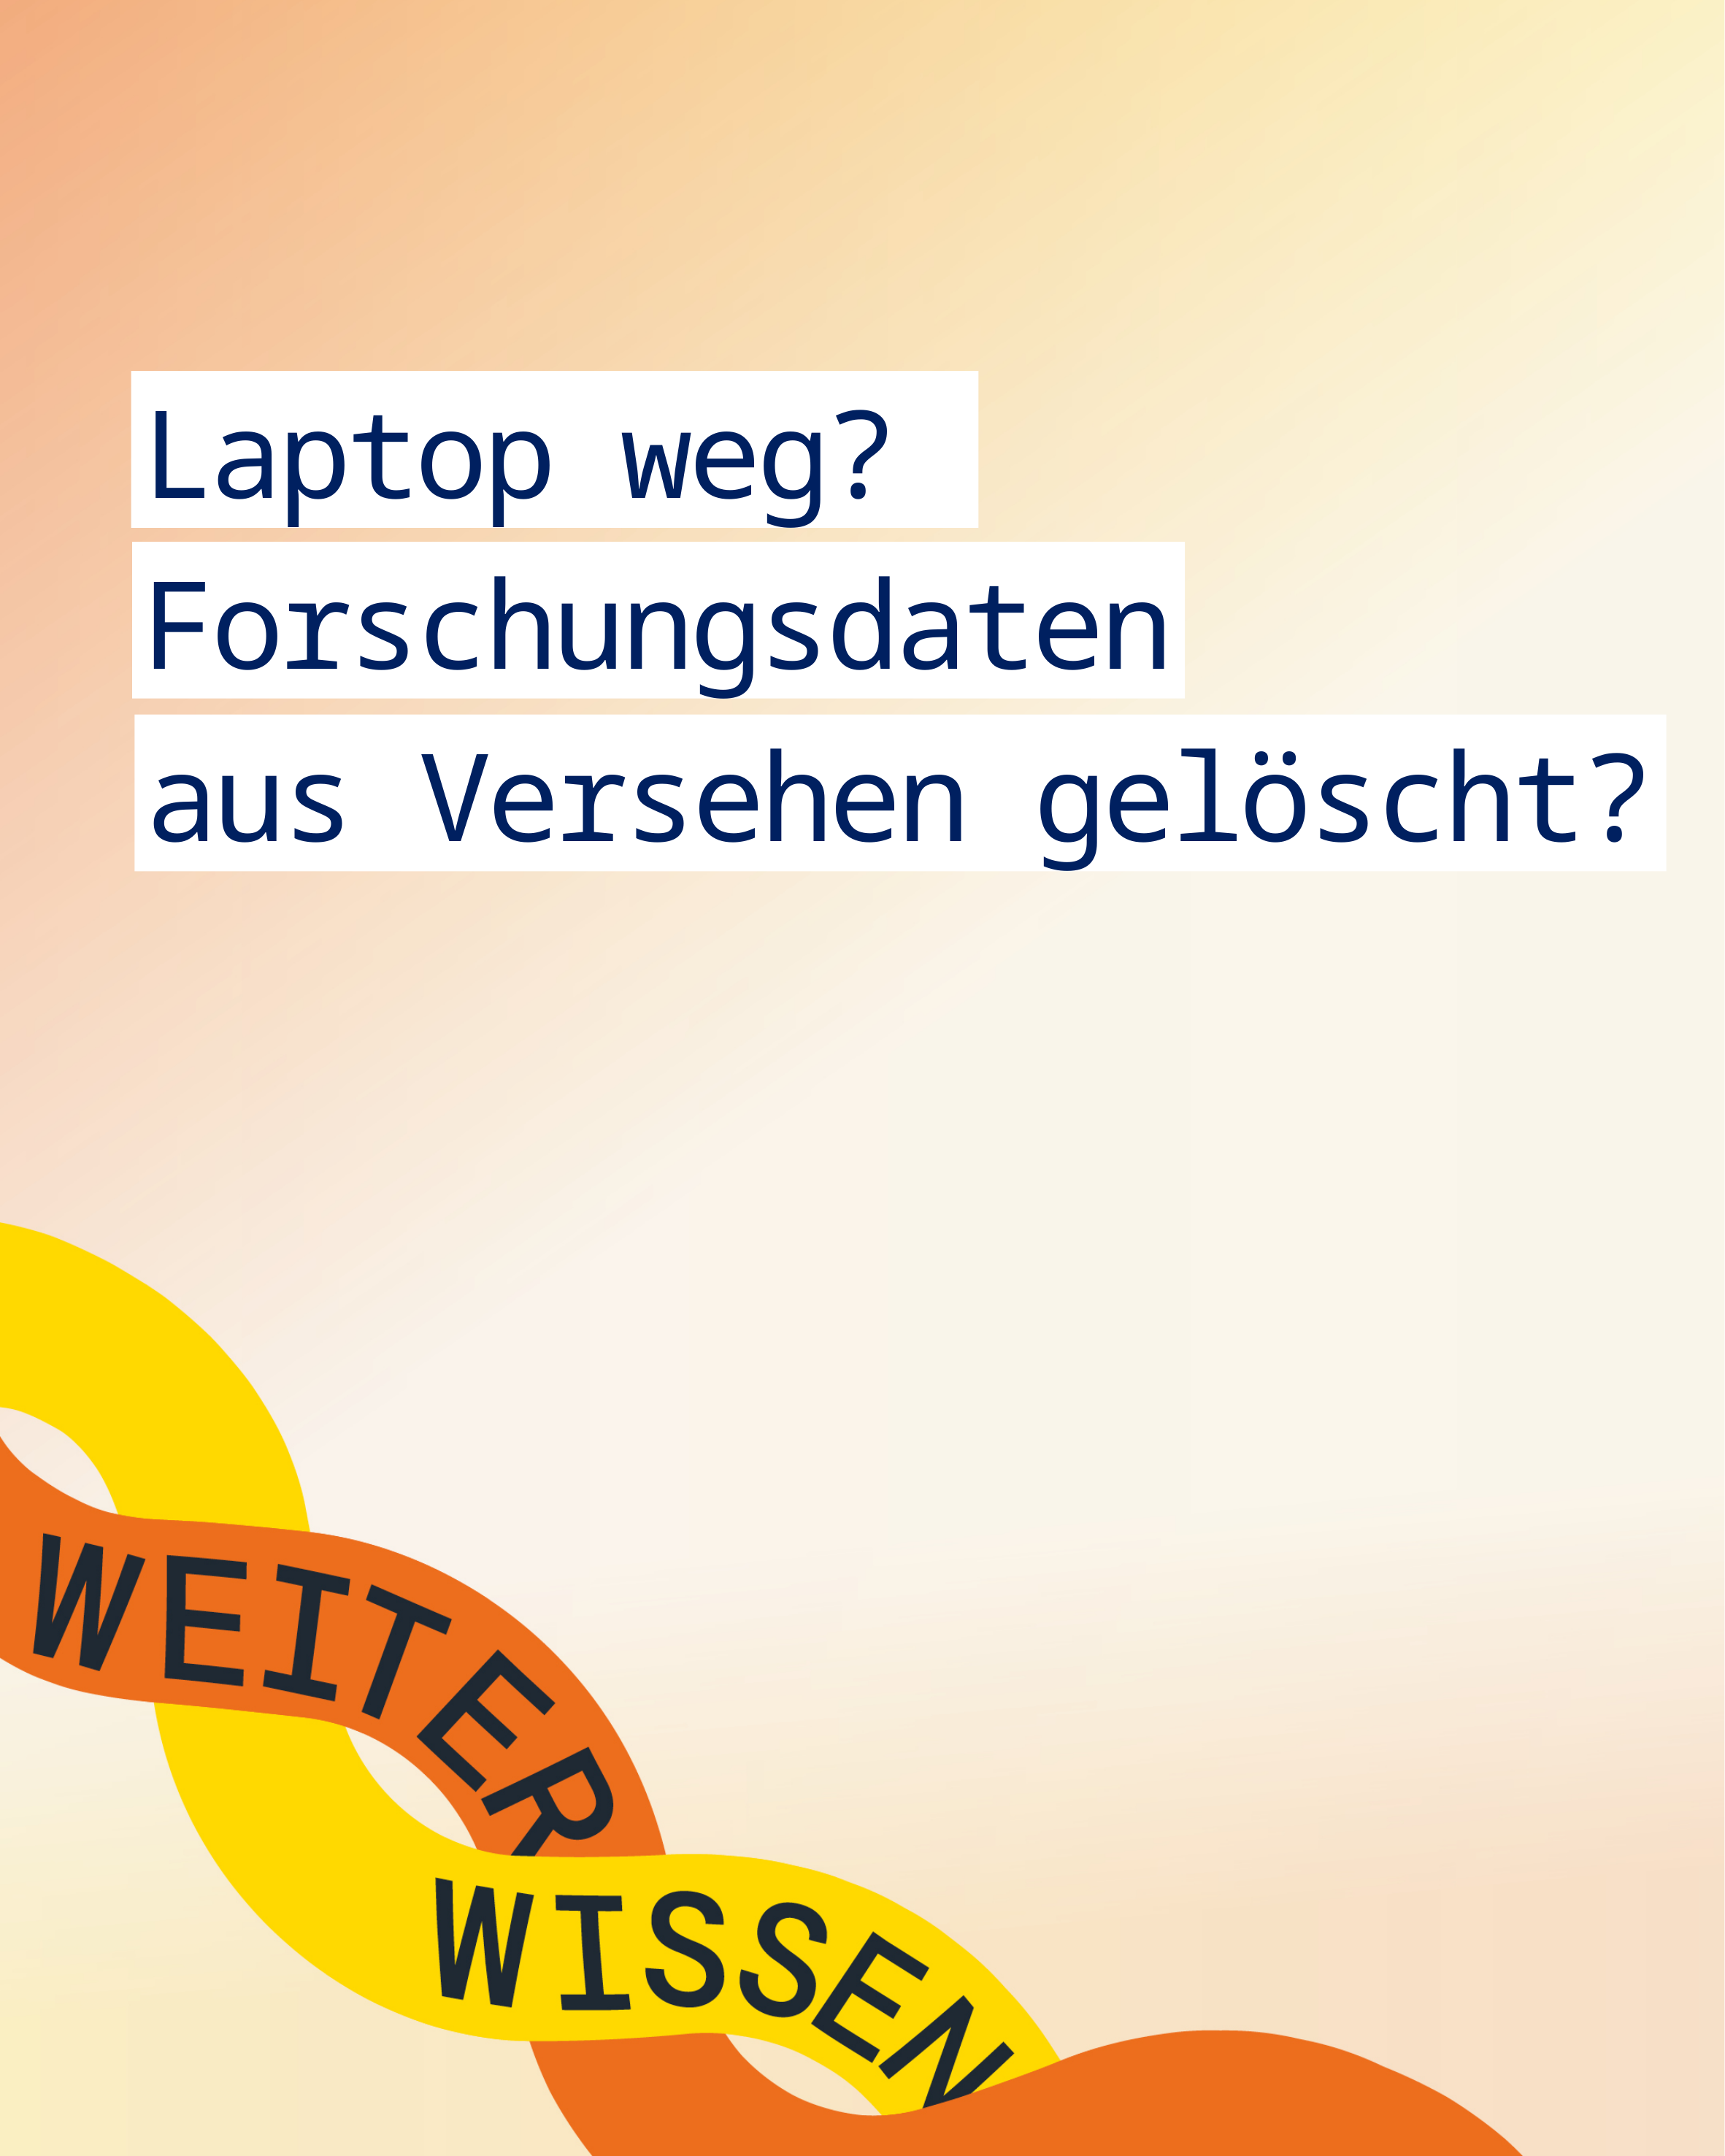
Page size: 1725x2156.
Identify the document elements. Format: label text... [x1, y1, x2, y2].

picture [0, 0, 1725, 2156]
text_box Laptop weg? [131, 371, 979, 528]
text_box aus Versehen gelöscht? [134, 714, 1667, 872]
text_box Forschungsdaten [132, 542, 1186, 699]
